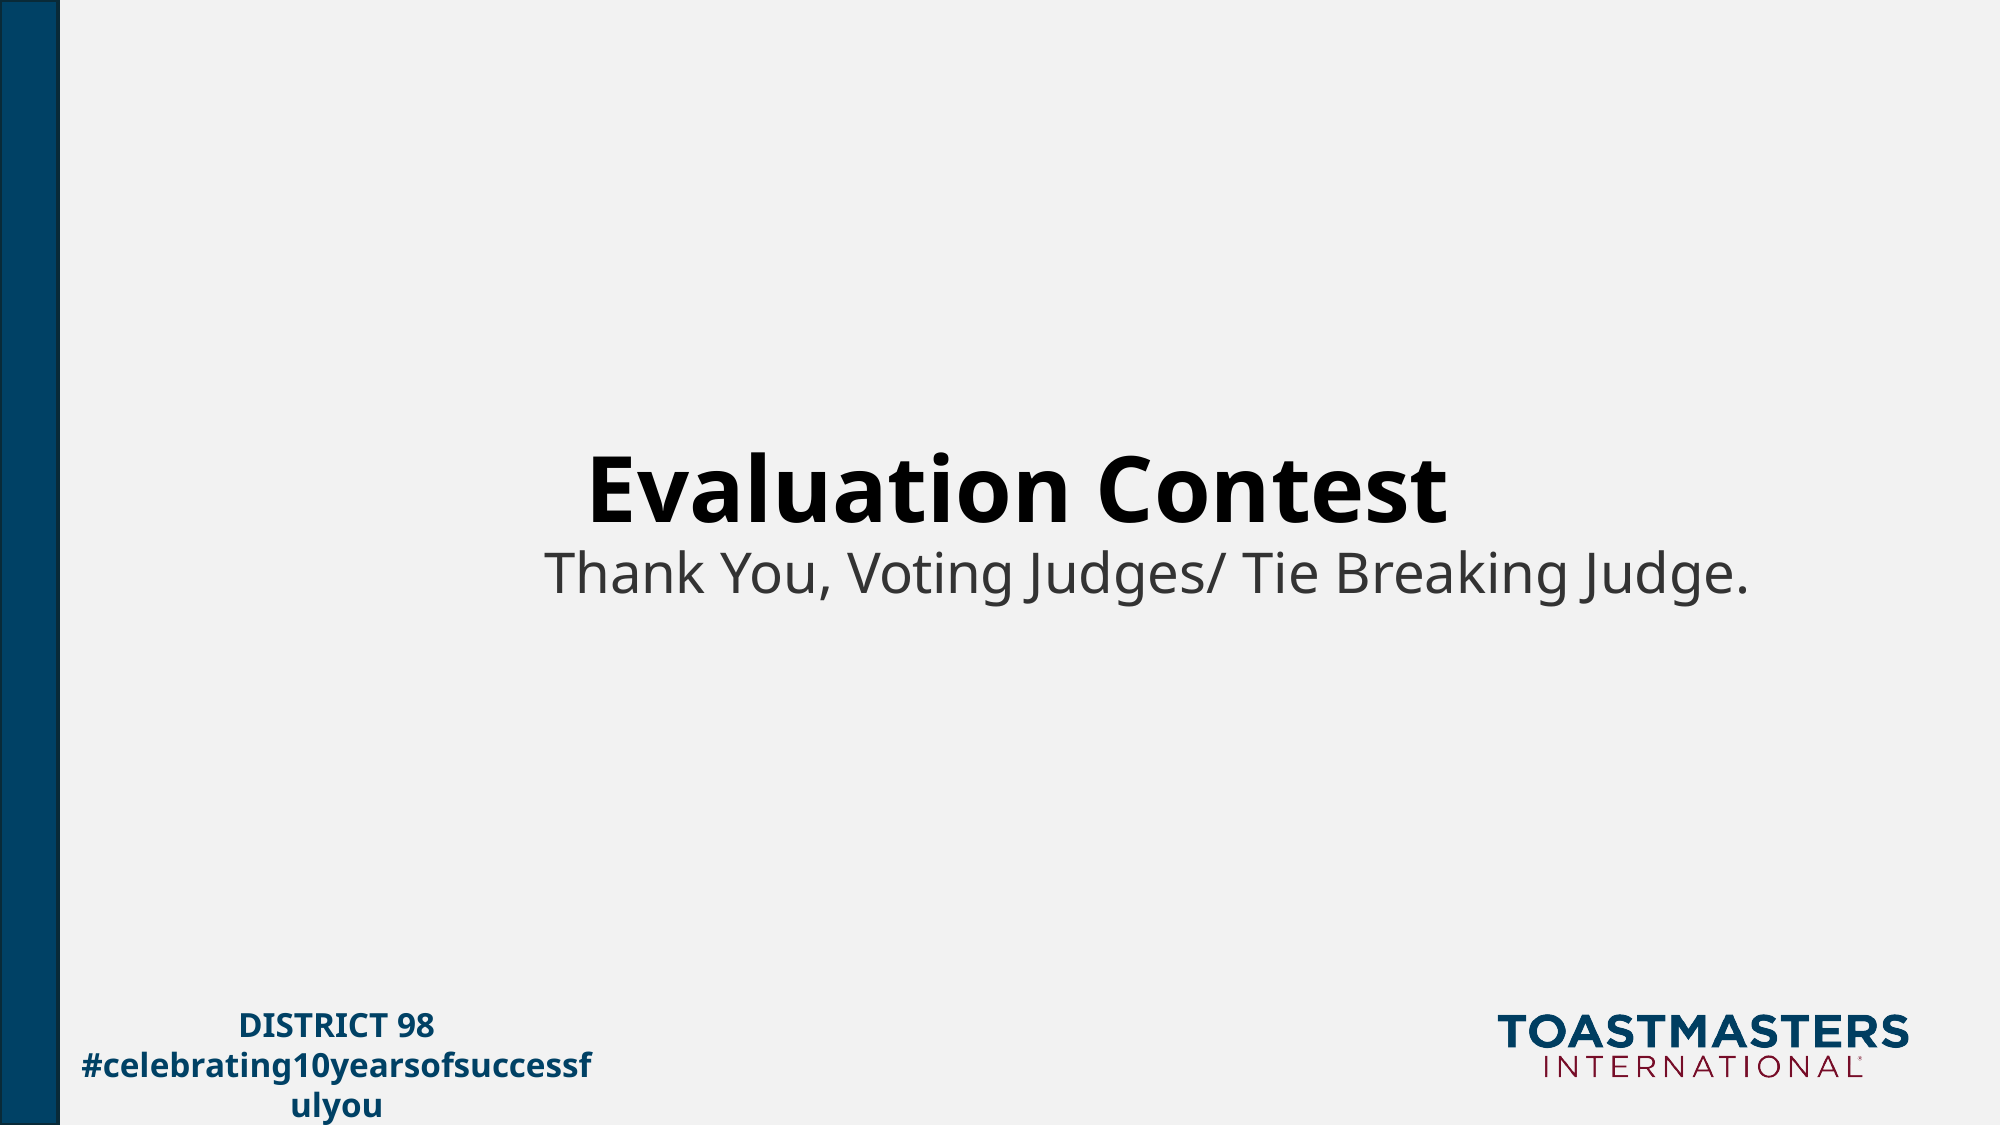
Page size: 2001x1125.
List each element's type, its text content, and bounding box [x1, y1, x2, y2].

text_box DISTRICT 98 #celebrating10yearsofsuccessfulyou [58, 996, 616, 1125]
text_box Thank You, Voting Judges/ Tie Breaking Judge. [542, 535, 1827, 606]
title Evaluation Contest [114, 408, 1921, 578]
picture [1383, 631, 2000, 1125]
text_box [0, 0, 60, 1125]
